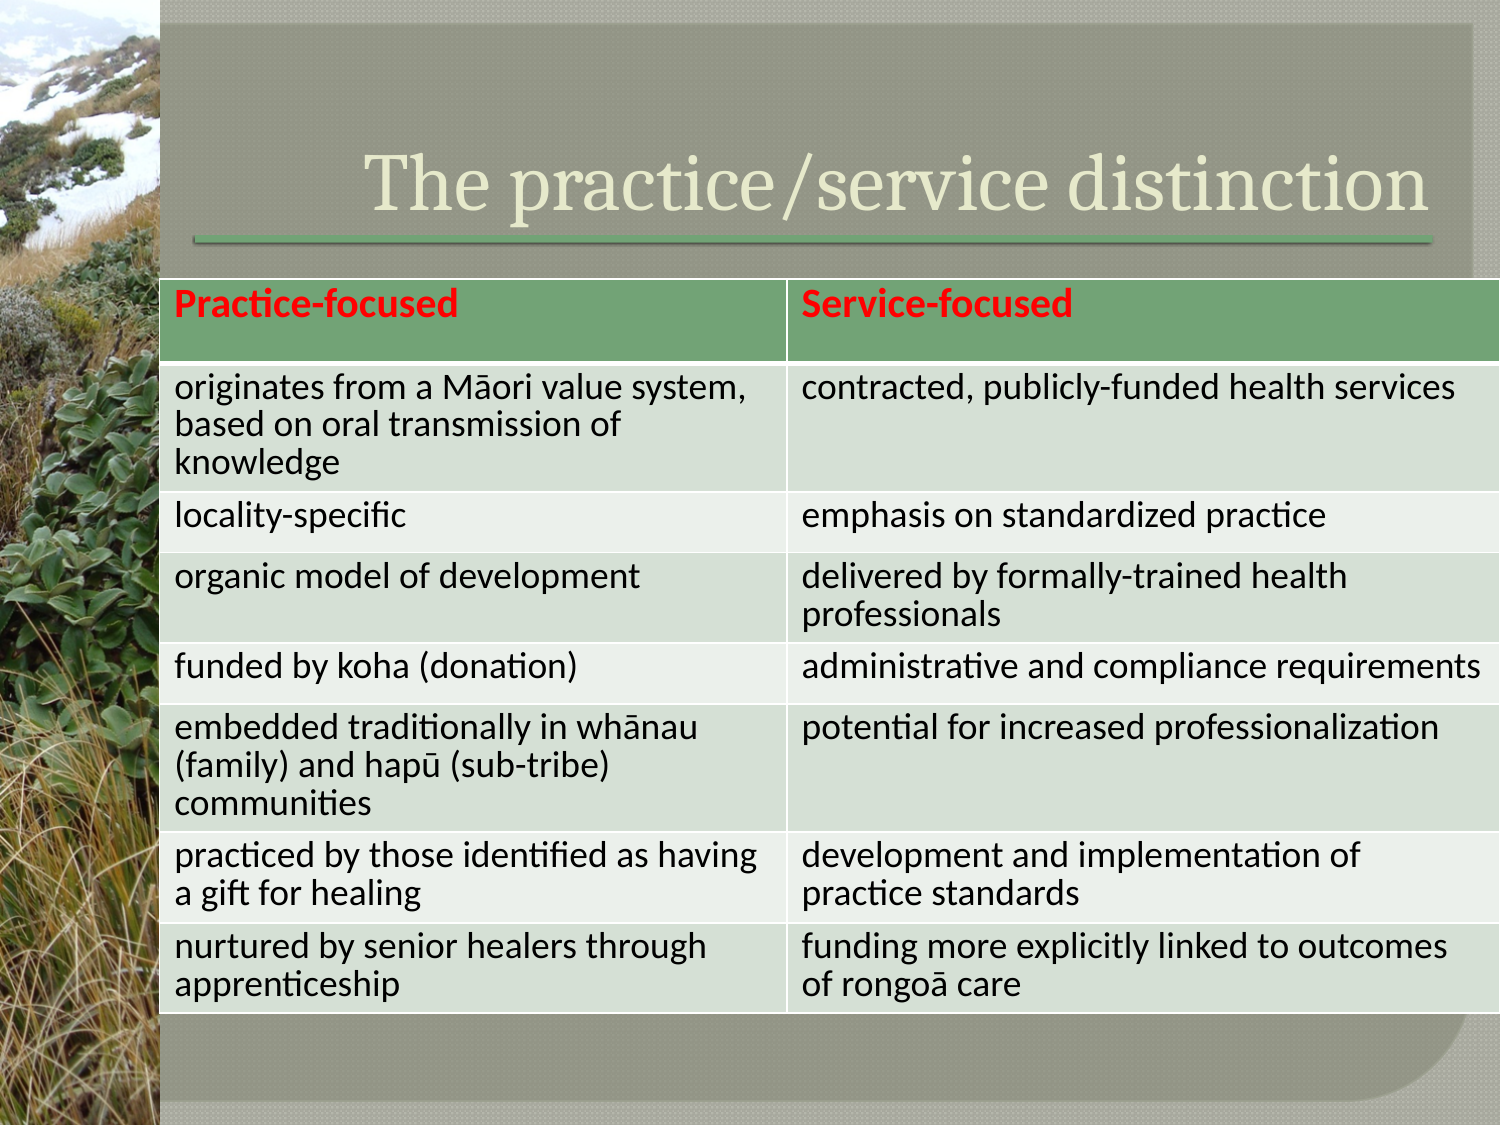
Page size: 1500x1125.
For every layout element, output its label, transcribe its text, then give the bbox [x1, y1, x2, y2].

table_cell organic model of development [160, 553, 786, 642]
table_cell contracted, publicly-funded health services [788, 366, 1499, 491]
table_cell nurtured by senior healers through apprenticeship [160, 924, 786, 1012]
table_cell funded by koha (donation) [160, 644, 786, 703]
table_cell funding more explicitly linked to outcomes of rongoā care [788, 924, 1499, 1012]
table_cell practiced by those identified as having a gift for healing [160, 833, 786, 922]
title The practice/service distinction [180, 46, 1447, 234]
table_cell potential for increased professionalization [788, 705, 1499, 831]
picture [0, 0, 160, 1125]
table_cell development and implementation of practice standards [788, 833, 1499, 922]
table_header Service-focused [788, 280, 1499, 361]
table_cell originates from a Māori value system, based on oral transmission of knowledge [160, 366, 786, 491]
table_cell emphasis on standardized practice [788, 493, 1499, 552]
table_cell locality-specific [160, 493, 786, 552]
table_header Practice-focused [160, 280, 786, 361]
table_cell delivered by formally-trained health professionals [788, 553, 1499, 642]
table_cell administrative and compliance requirements [788, 644, 1499, 703]
table_cell embedded traditionally in whānau (family) and hapū (sub-tribe) communities [160, 705, 786, 831]
